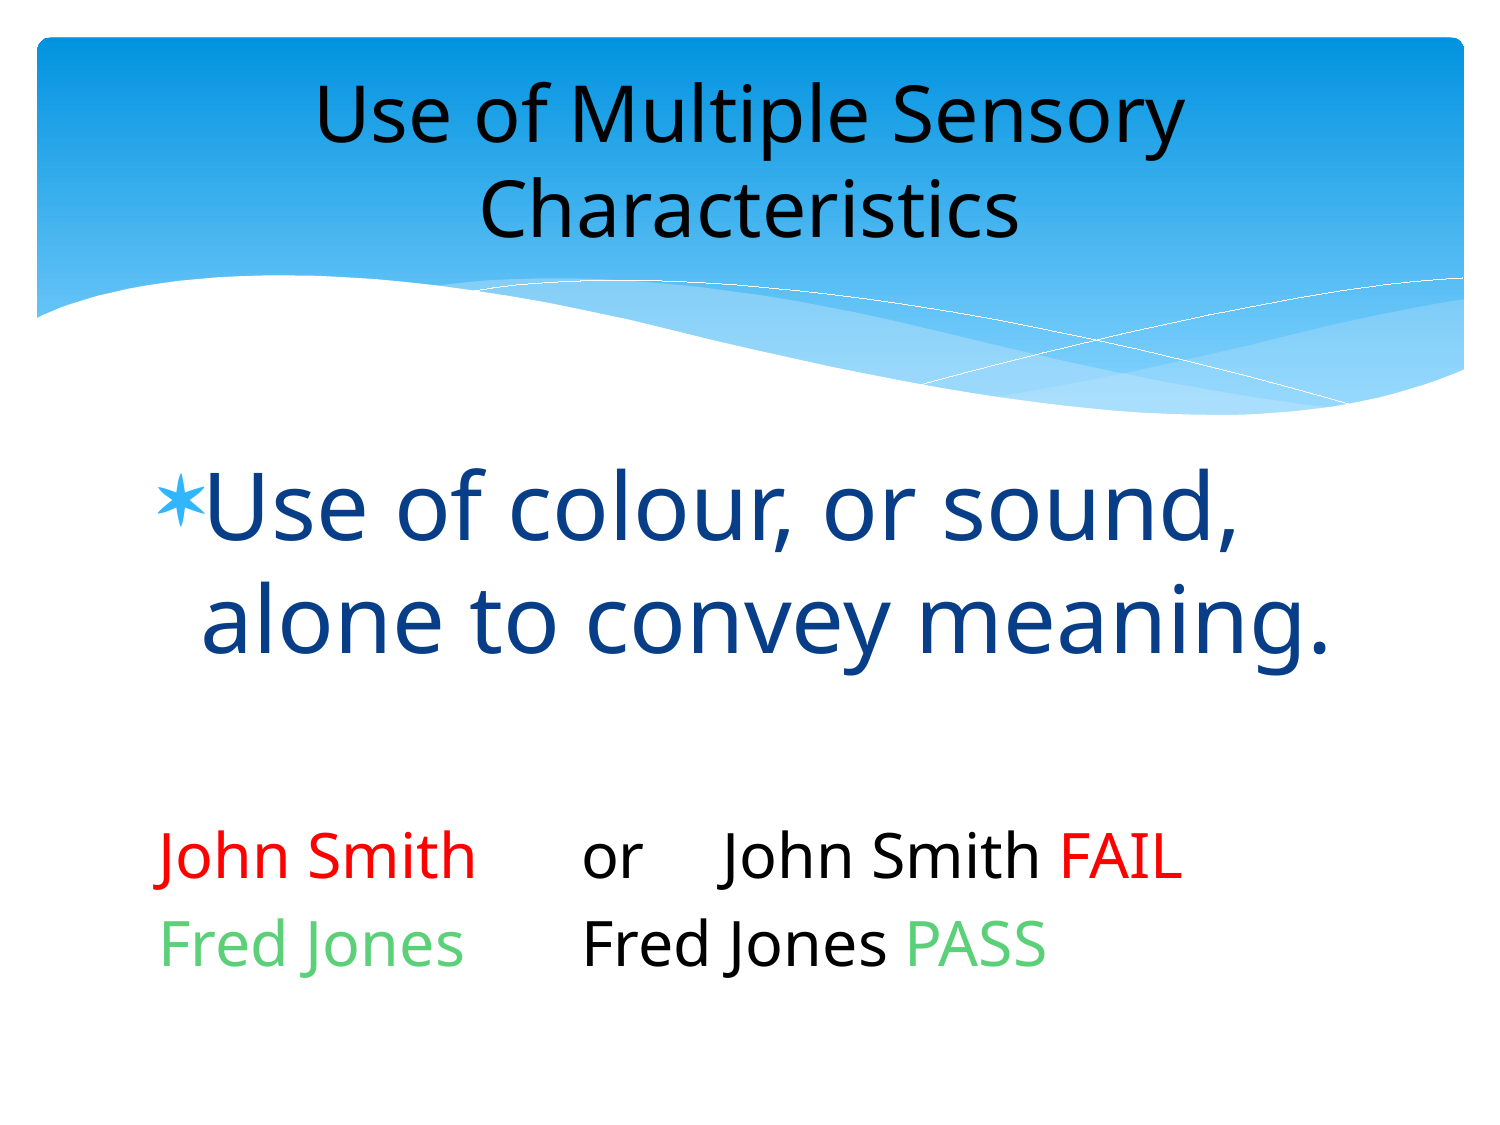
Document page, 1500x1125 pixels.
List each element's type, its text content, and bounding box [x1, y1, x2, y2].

title Use of Multiple Sensory Characteristics [75, 55, 1425, 261]
list Use of colour, or sound, alone to convey meaning. John Smith or John Smith FAIL Fred Jones Fred Jones PASS [143, 438, 1359, 1005]
